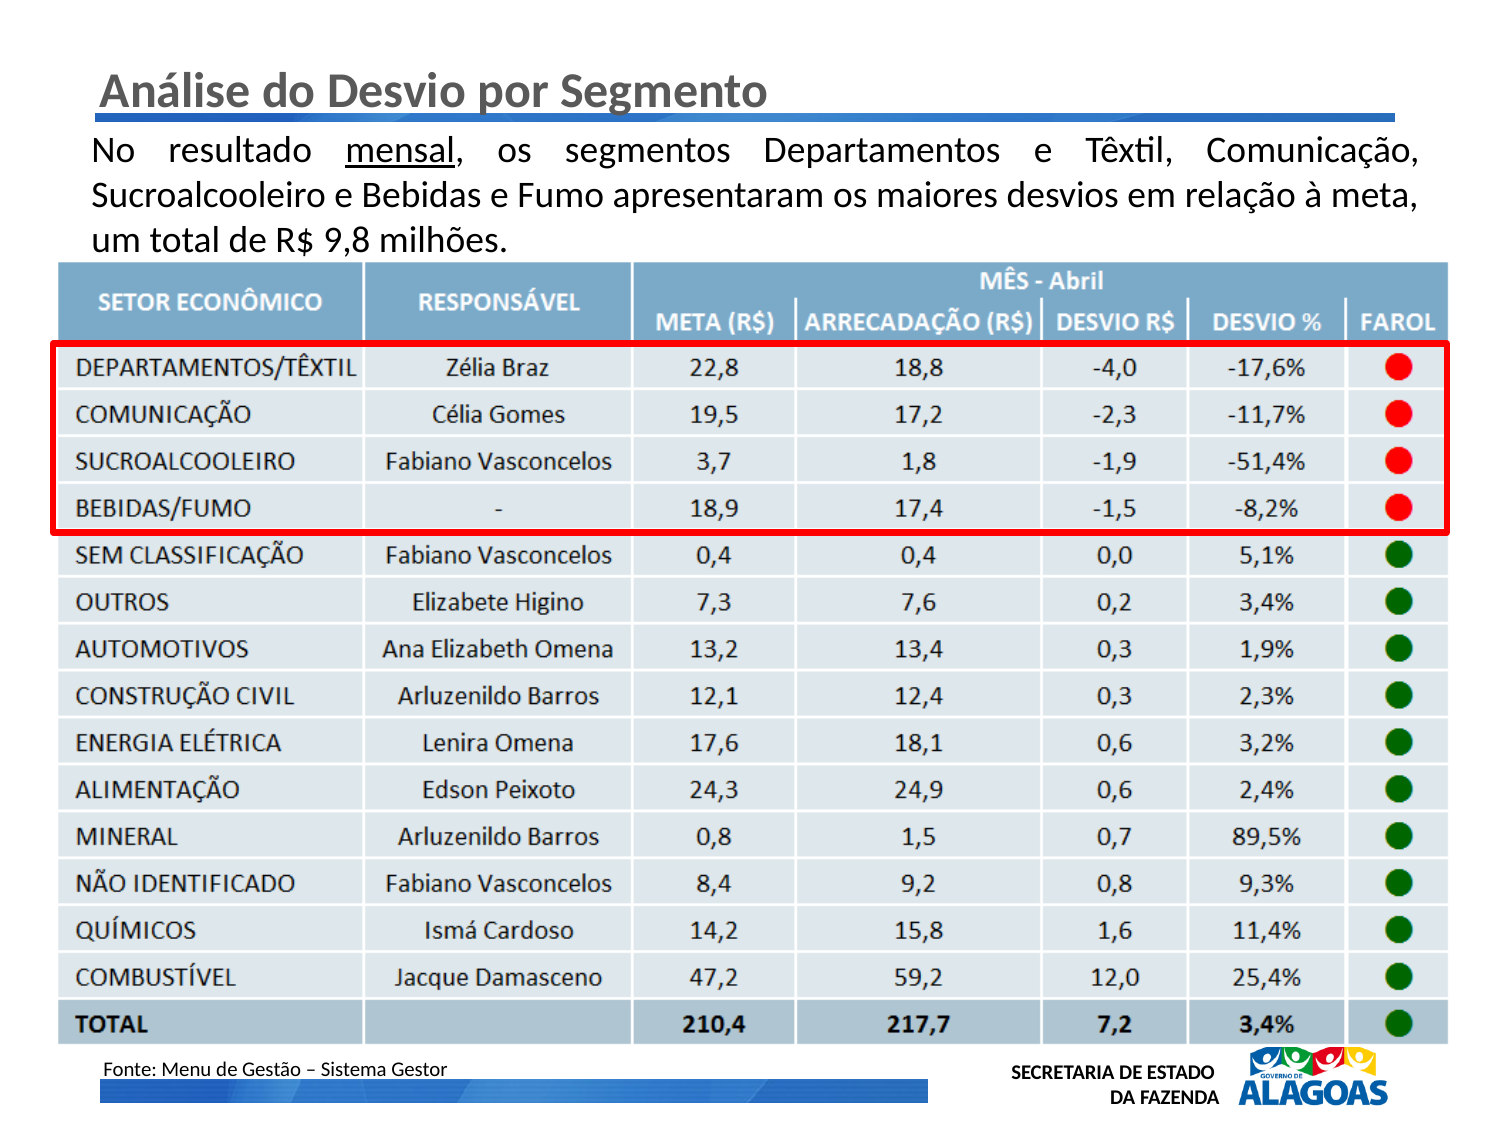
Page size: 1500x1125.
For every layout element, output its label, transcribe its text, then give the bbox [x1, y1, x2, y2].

picture [57, 261, 1451, 1108]
picture [100, 1079, 928, 1103]
text_box Fonte: Menu de Gestão – Sistema Gestor [88, 1055, 609, 1088]
title Análise do Desvio por Segmento [85, 50, 1436, 117]
text_box No resultado mensal, os segmentos Departamentos e Têxtil, Comunicação, Sucroalcooleiro e Bebidas e Fumo apresentaram os maiores desvios em relação à meta, um total de R$ 9,8 milhões. [76, 117, 1436, 260]
